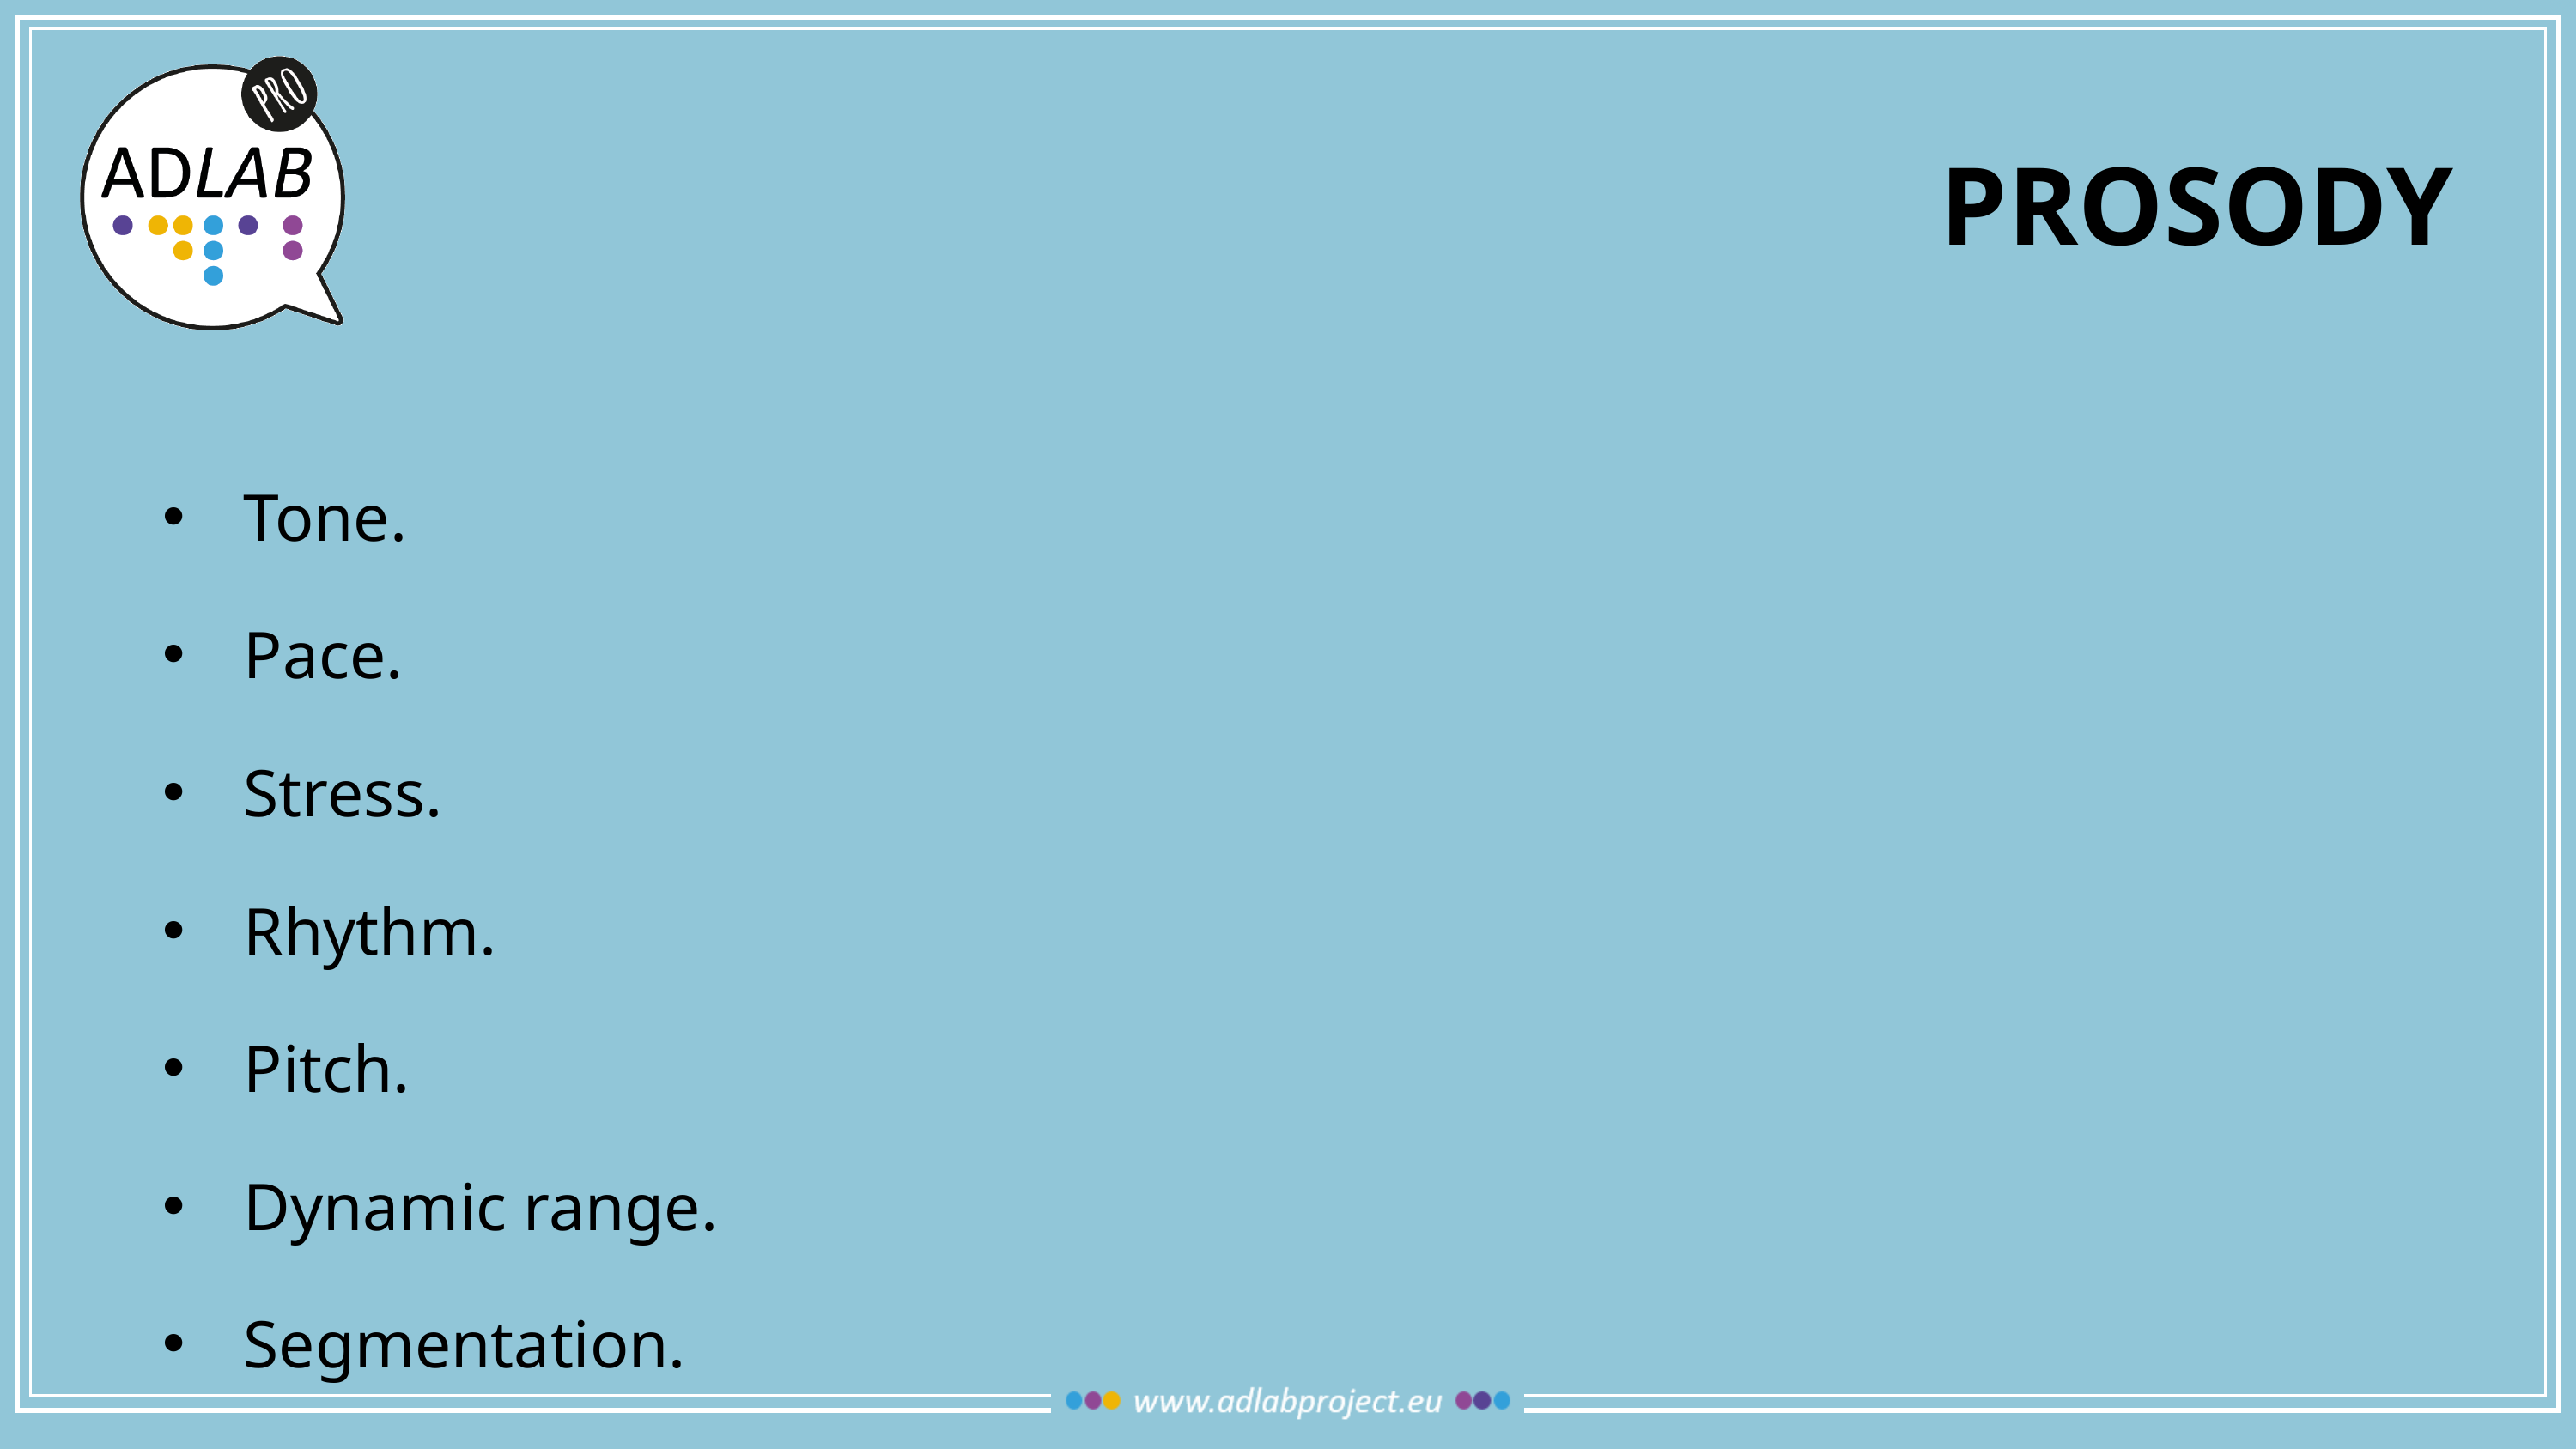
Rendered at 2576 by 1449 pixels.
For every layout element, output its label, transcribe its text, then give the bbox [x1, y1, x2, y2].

title PROSODY [384, 70, 2467, 351]
list Tone. Pace. Stress. Rhythm. Pitch. Dynamic range. Segmentation. [150, 431, 2467, 1385]
picture [1051, 1385, 1524, 1429]
picture [72, 49, 353, 330]
